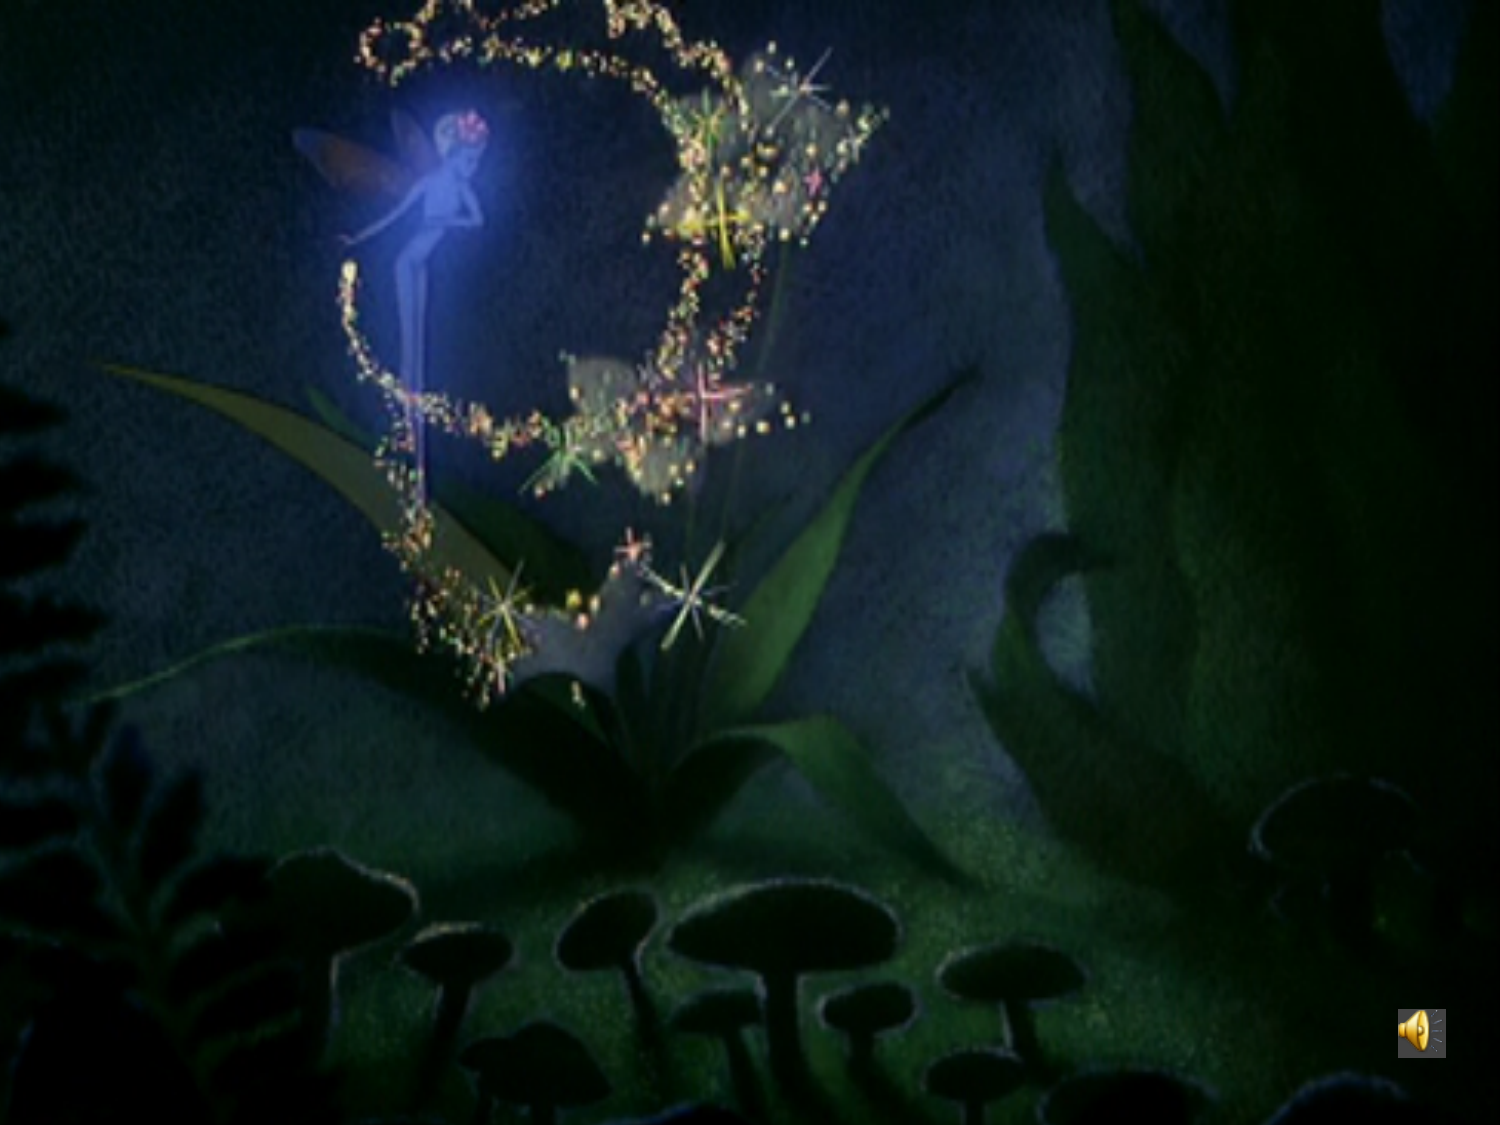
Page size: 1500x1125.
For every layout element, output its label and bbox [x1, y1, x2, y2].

picture [0, 0, 1500, 1125]
list [1399, 1011, 1446, 1057]
